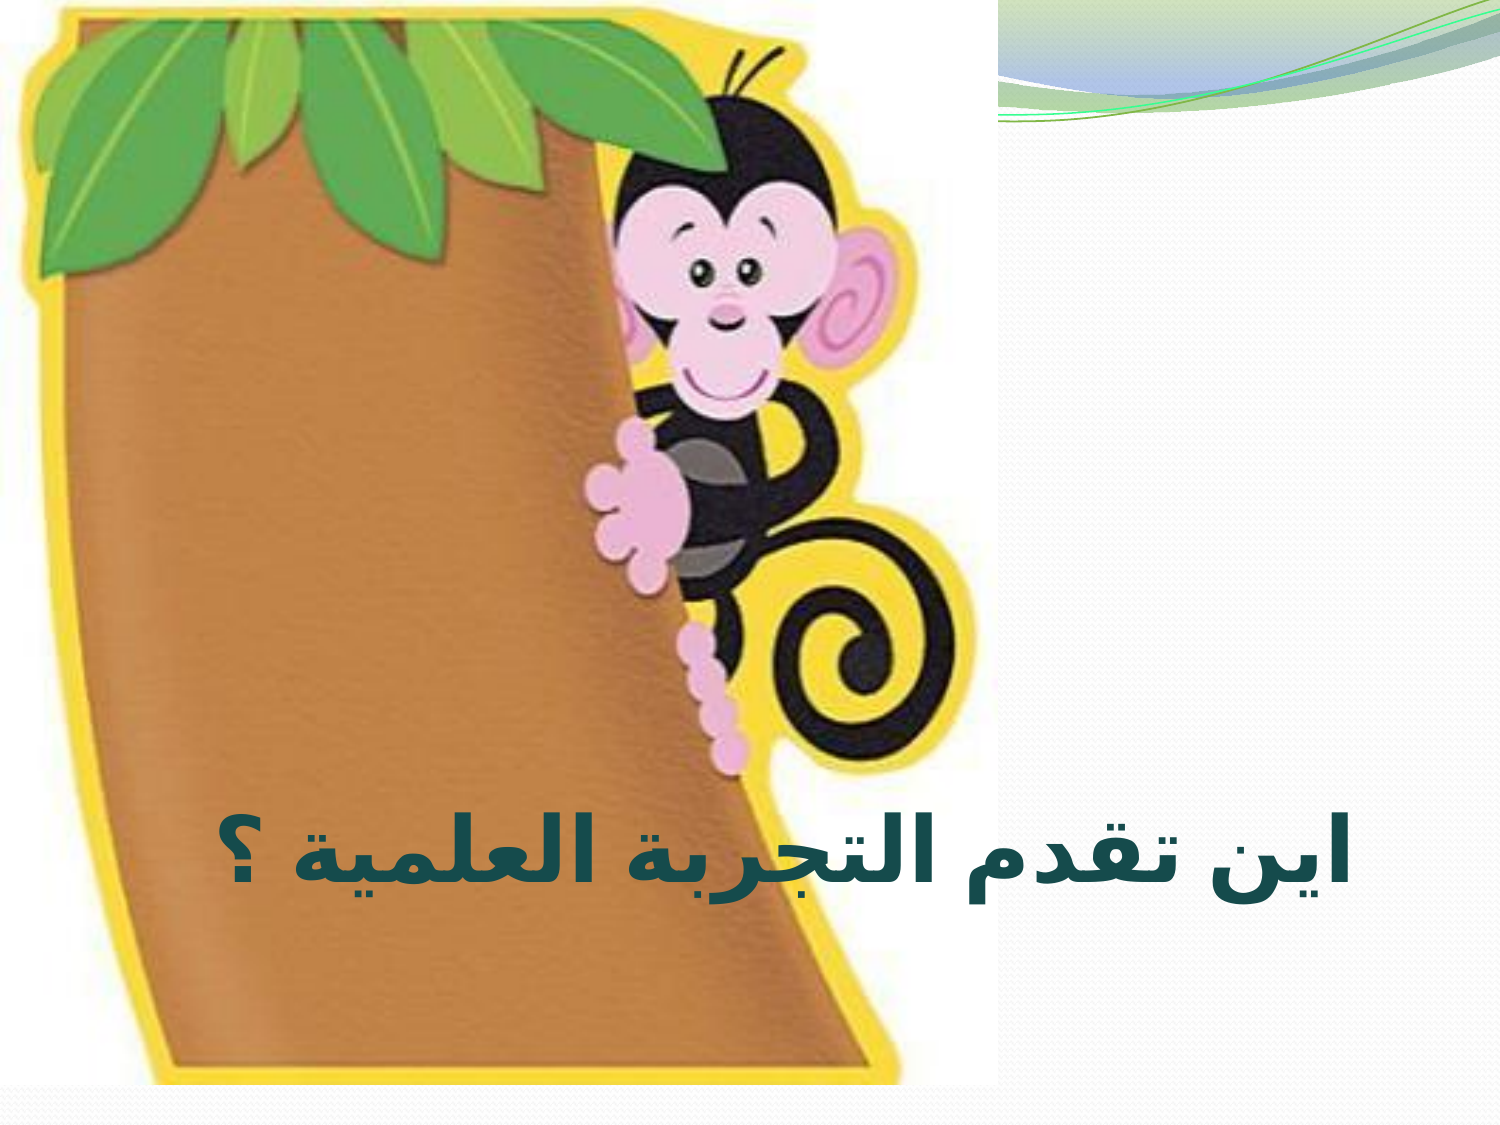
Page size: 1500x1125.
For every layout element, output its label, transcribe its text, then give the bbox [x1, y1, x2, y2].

title اين تقدم التجربة العلمية ؟ [1003, 93, 1447, 1012]
picture [0, 0, 999, 1085]
